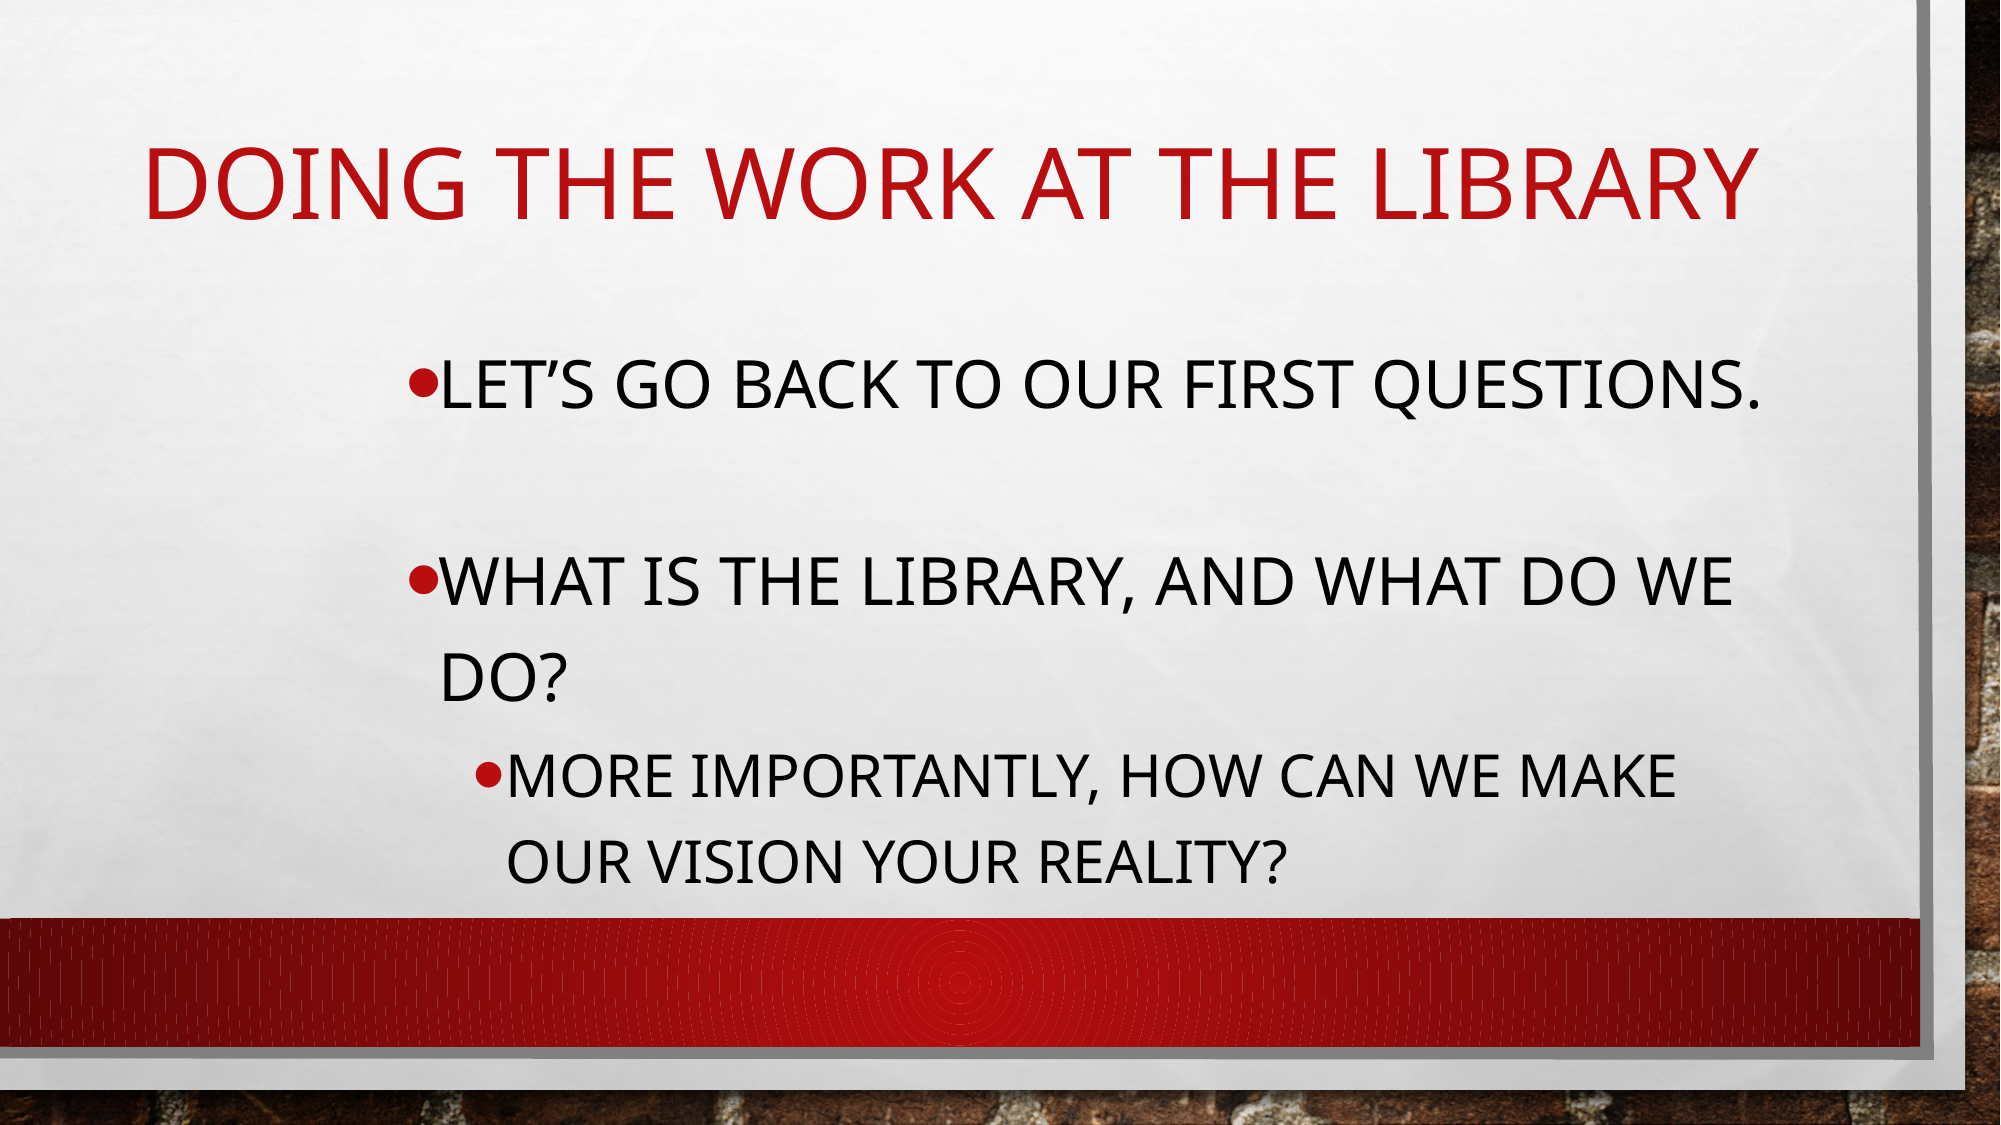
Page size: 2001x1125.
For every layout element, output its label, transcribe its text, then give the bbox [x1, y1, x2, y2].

picture [0, 0, 2000, 1125]
list Let’s go back to our first questions. What is the Library, and what do we do? More importantly, how can we make our vision your reality? [390, 283, 1786, 938]
title Doing the work at the Library [110, 76, 1816, 299]
